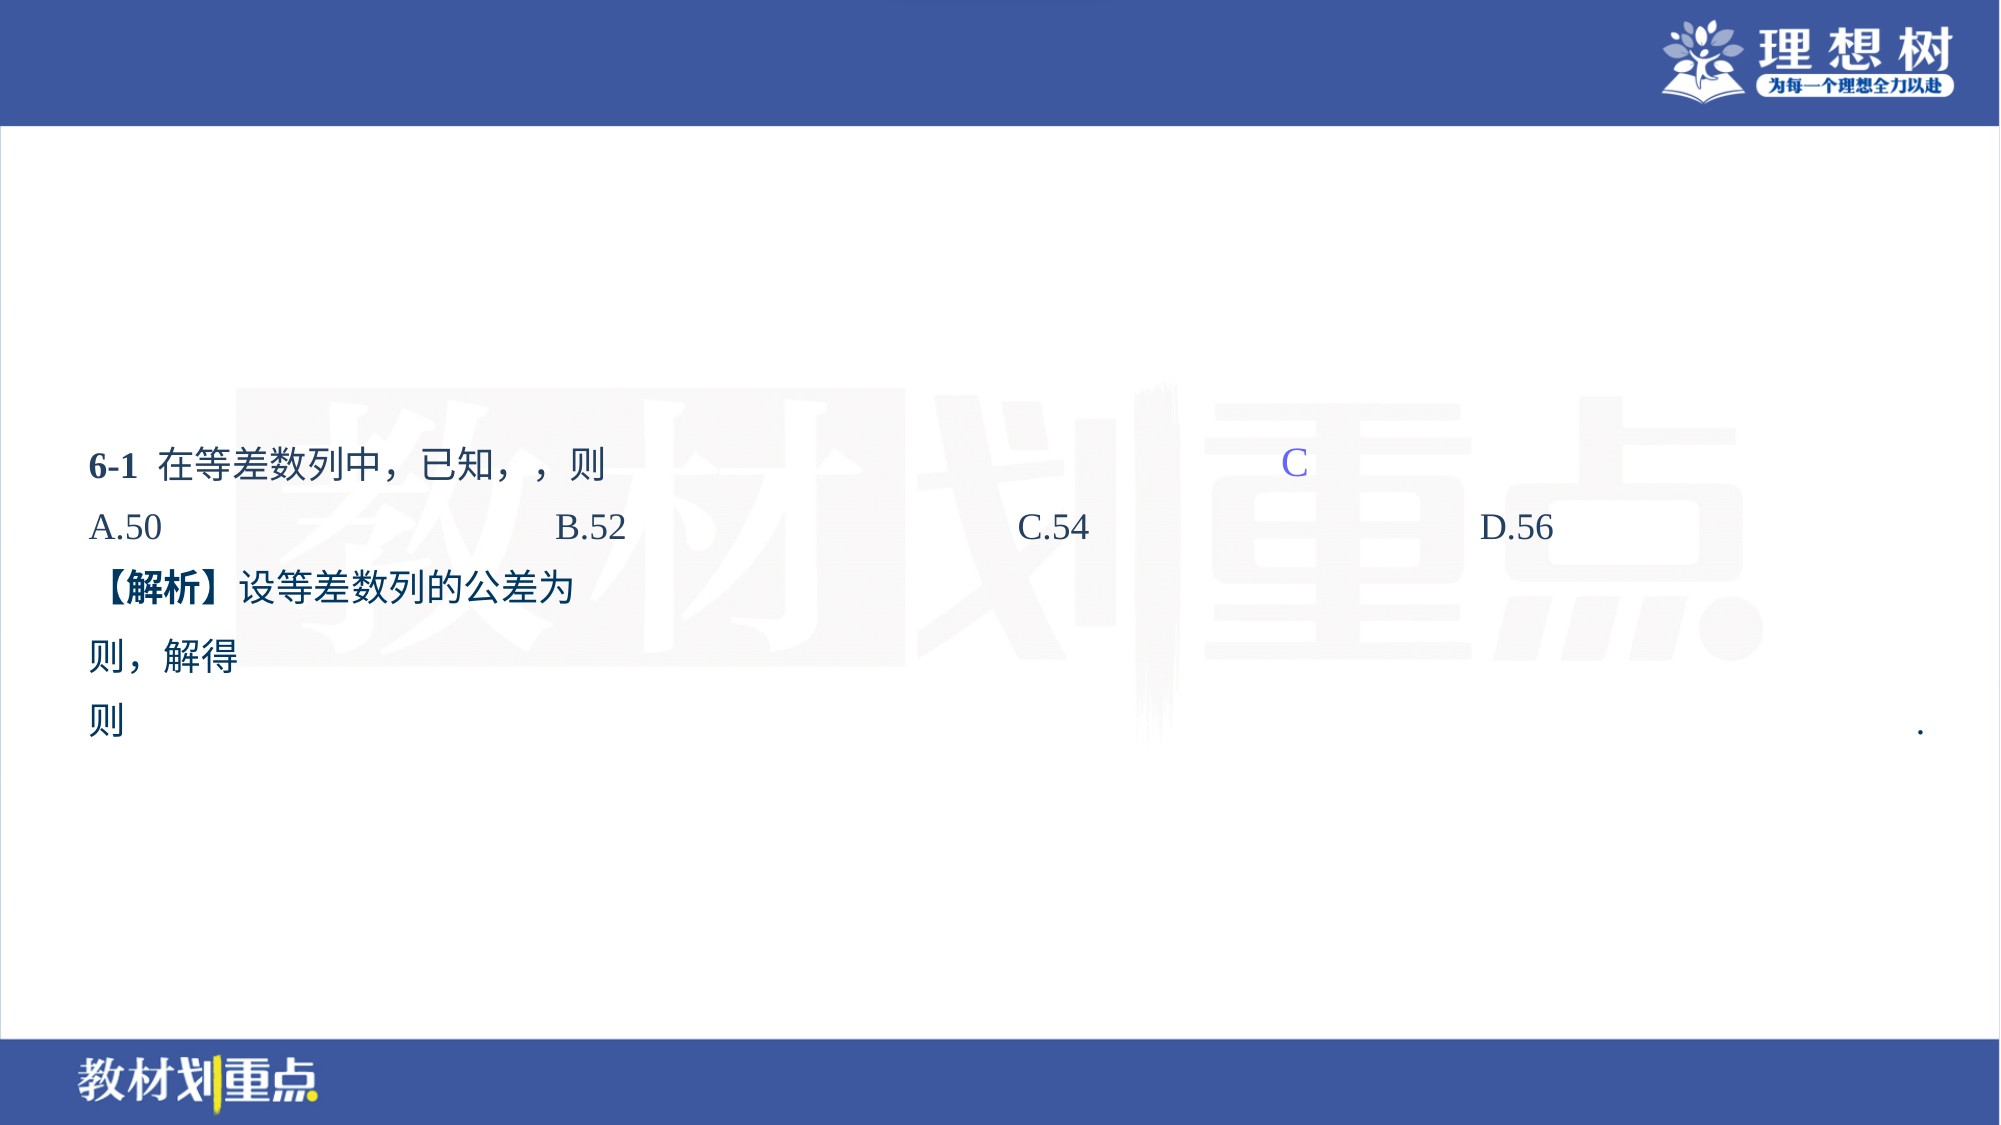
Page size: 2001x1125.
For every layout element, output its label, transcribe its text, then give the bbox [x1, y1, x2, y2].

text_box C [1265, 432, 1324, 480]
picture [0, 0, 2000, 1125]
text_box A.50 B.52 C.54 D.56 [88, 480, 1911, 540]
